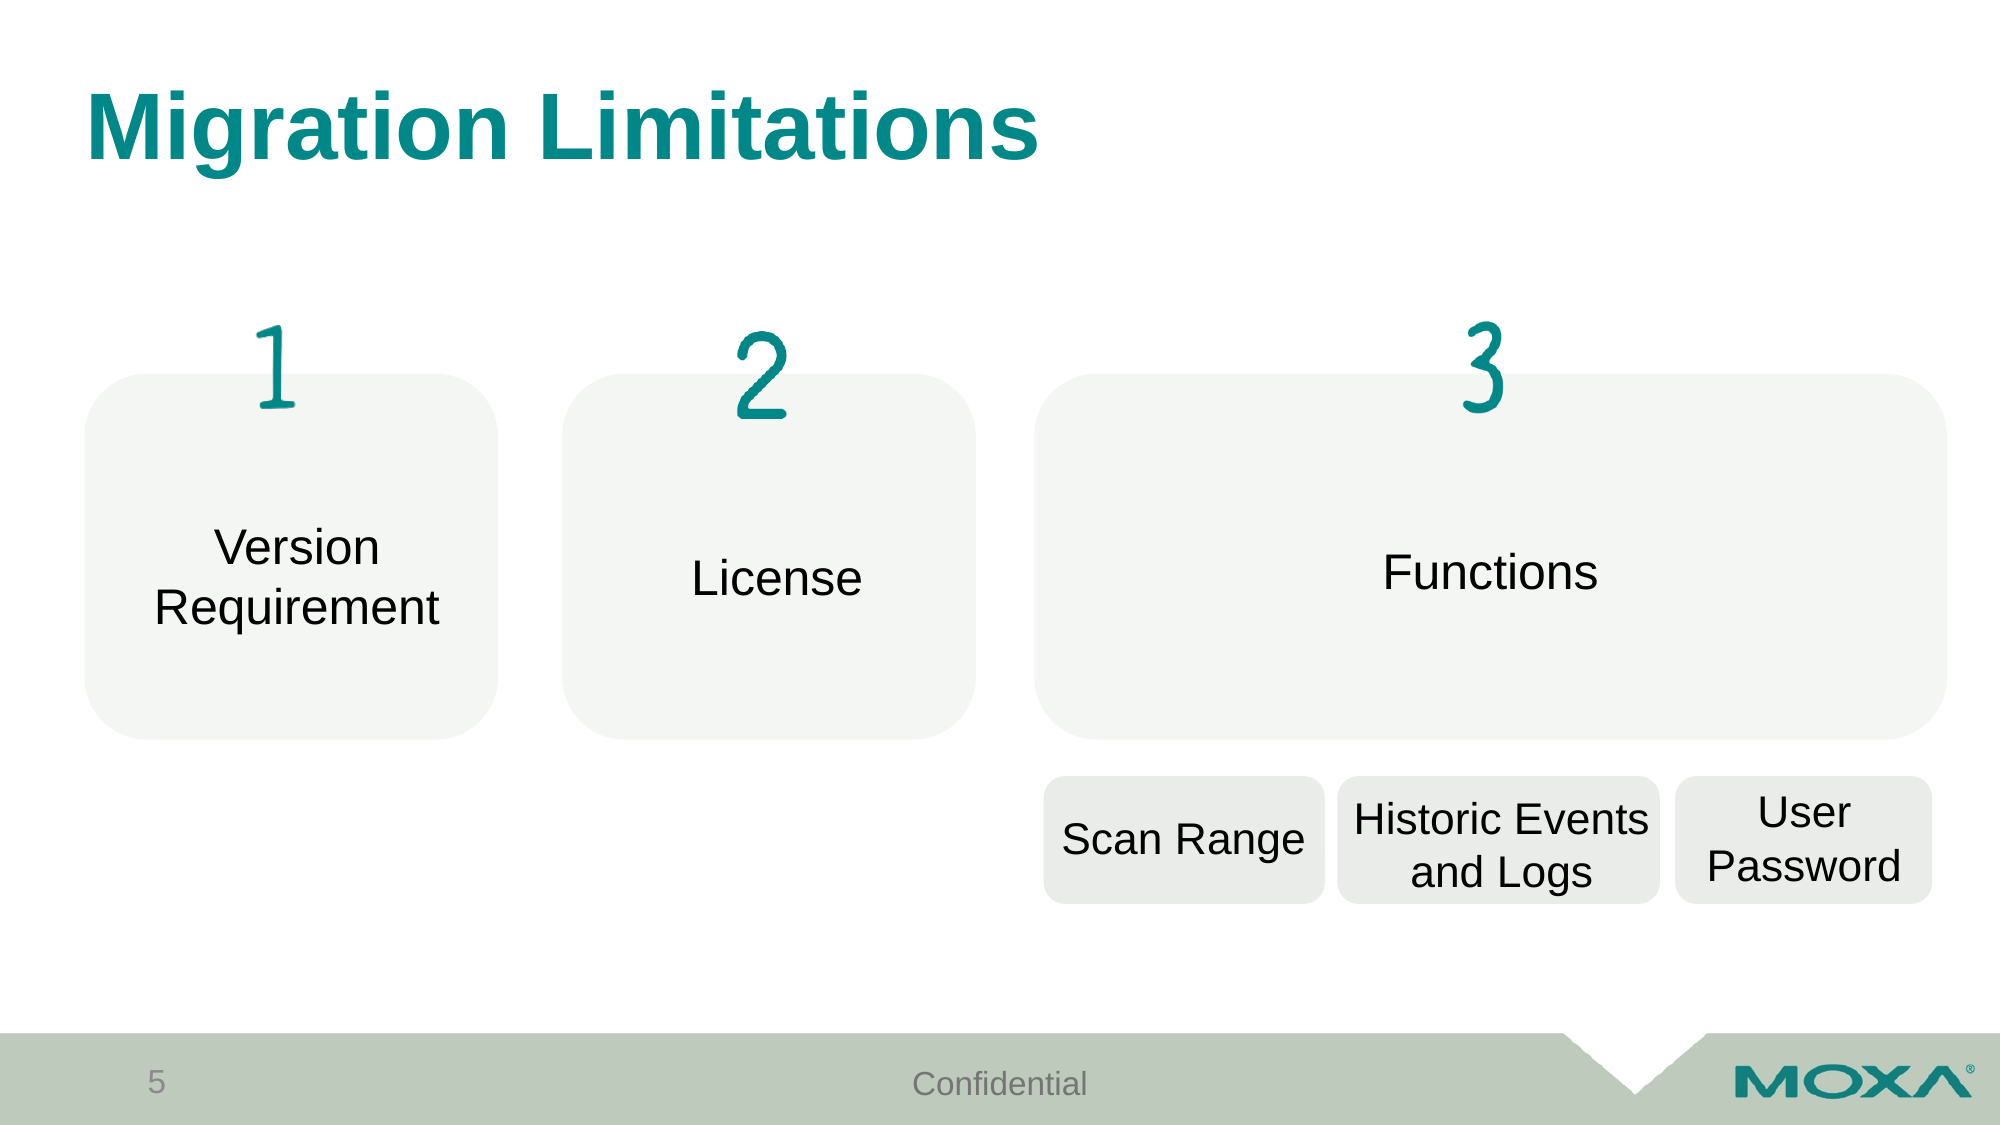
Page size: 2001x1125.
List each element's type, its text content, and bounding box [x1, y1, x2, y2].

text_box [562, 373, 976, 740]
text_box Version Requirement [92, 507, 502, 643]
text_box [1019, 775, 1941, 906]
text_box Functions [1285, 531, 1696, 607]
text_box [84, 373, 499, 740]
text_box License [572, 537, 982, 613]
slide_number 5 [70, 1050, 181, 1111]
title Migration Limitations [70, 44, 1945, 201]
picture [0, 0, 2000, 1125]
text_box [1034, 373, 1948, 740]
